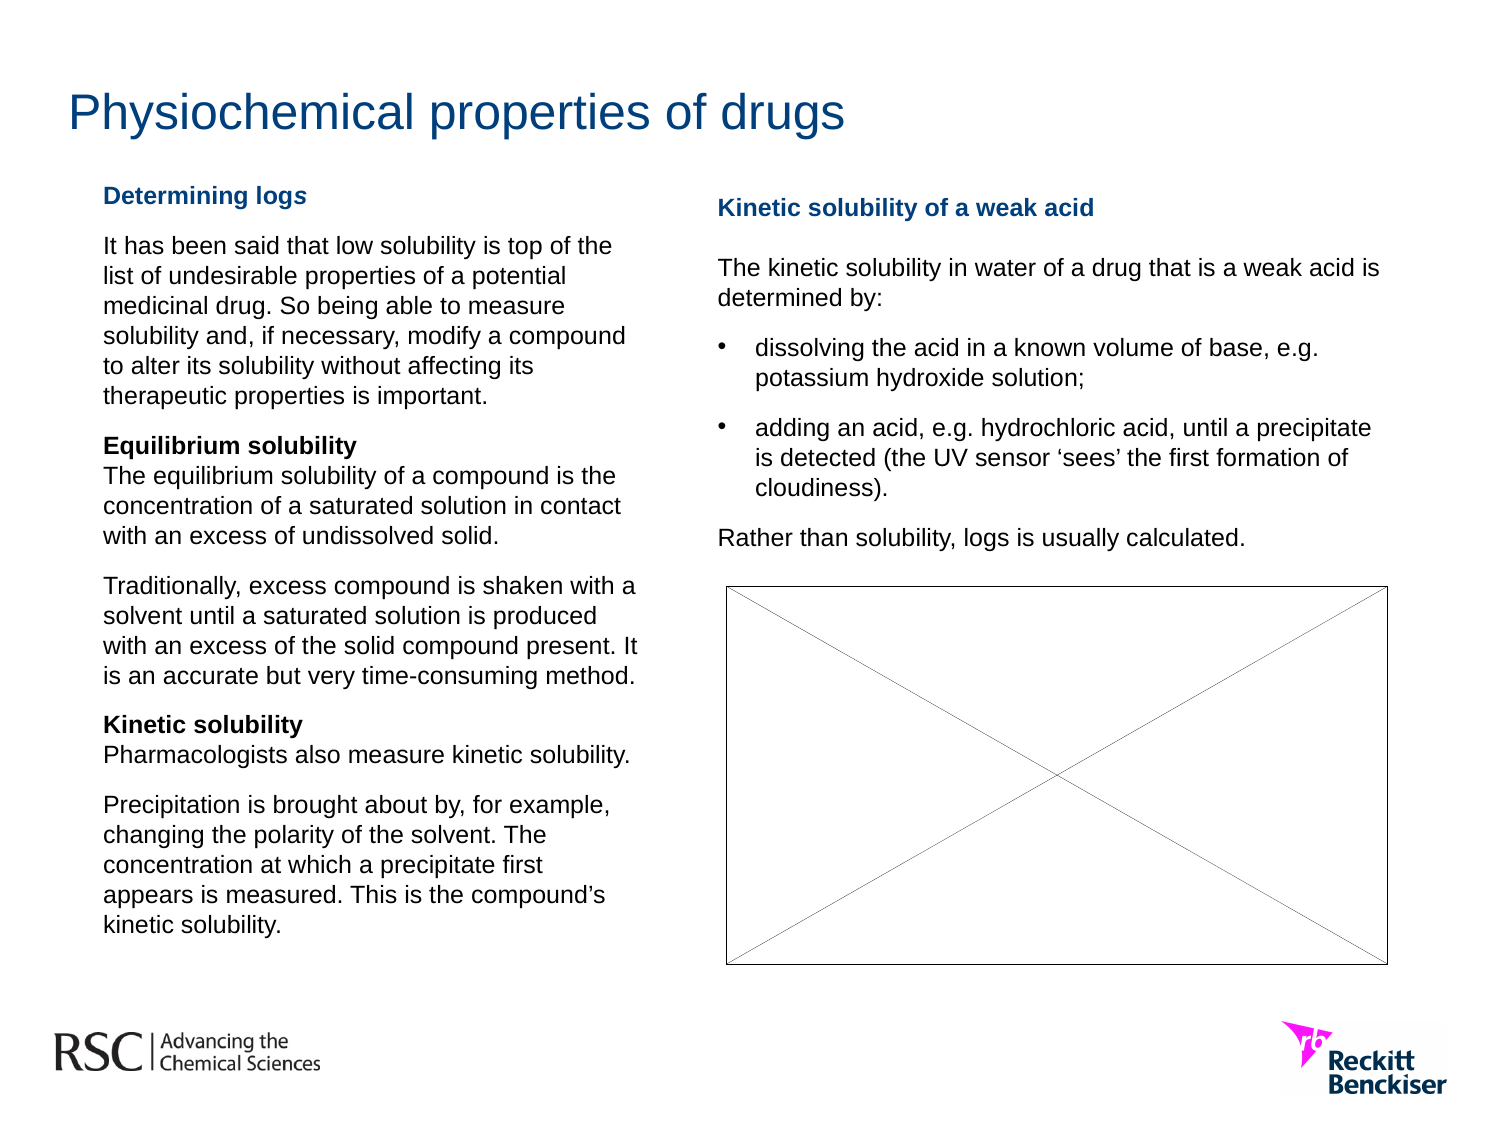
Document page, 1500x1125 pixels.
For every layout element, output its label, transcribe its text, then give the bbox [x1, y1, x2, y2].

picture [54, 1032, 320, 1071]
title Physiochemical properties of drugs [52, 66, 1448, 148]
text_box Determining logs It has been said that low solubility is top of the list of undesirable properties of a potential medicinal drug. So being able to measure solubility and, if necessary, modify a compound to alter its solubility without affecting its therapeutic properties is important. Equilibrium solubility The equilibrium solubility of a compound is the concentration of a saturated solution in contact with an excess of undissolved solid. Traditionally, excess compound is shaken with a solvent until a saturated solution is produced with an excess of the solid compound present. It is an accurate but very time-consuming method. Kinetic solubility Pharmacologists also measure kinetic solubility. Precipitation is brought about by, for example, changing the polarity of the solvent. The concentration at which a precipitate first appears is measured. This is the compound’s kinetic solubility. [88, 172, 656, 965]
picture [1281, 1021, 1447, 1095]
text_box Kinetic solubility of a weak acid The kinetic solubility in water of a drug that is a weak acid is determined by: dissolving the acid in a known volume of base, e.g. potassium hydroxide solution; adding an acid, e.g. hydrochloric acid, until a precipitate is detected (the UV sensor ‘sees’ the first formation of cloudiness). Rather than solubility, logs is usually calculated. [702, 184, 1412, 563]
